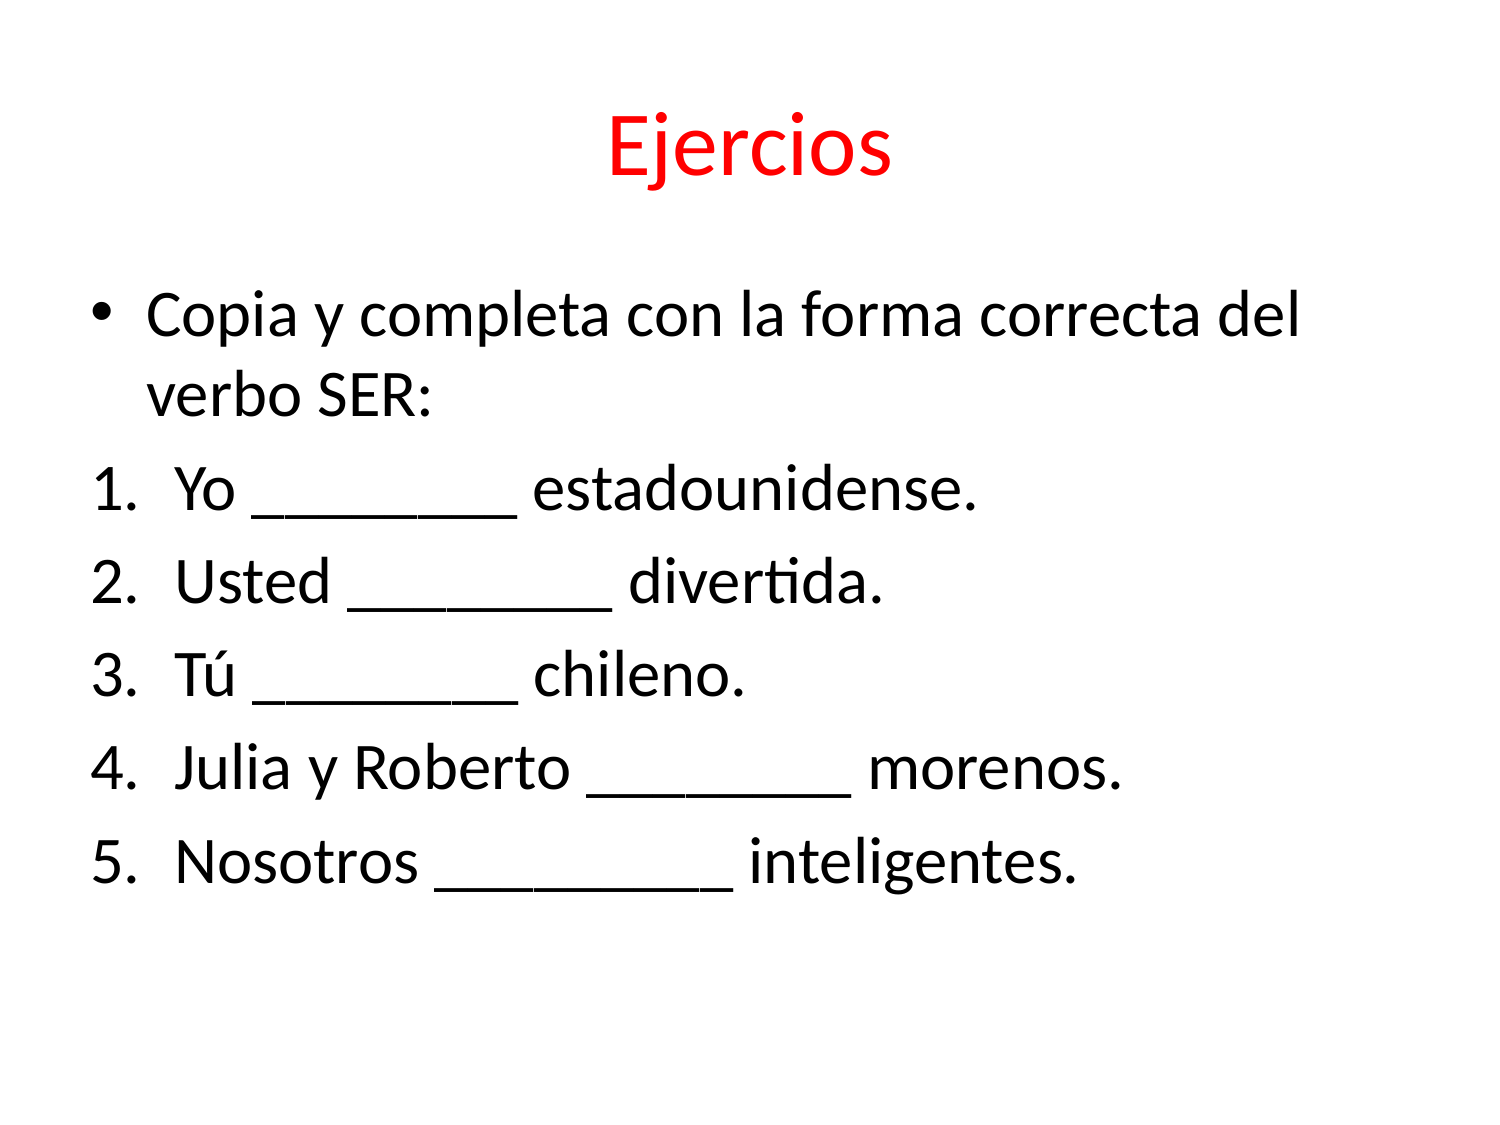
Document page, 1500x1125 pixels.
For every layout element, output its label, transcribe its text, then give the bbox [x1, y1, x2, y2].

title Ejercios [75, 45, 1425, 233]
list Copia y completa con la forma correcta del verbo SER: Yo ________ estadounidense. Usted ________ divertida. Tú ________ chileno. Julia y Roberto ________ morenos. Nosotros _________ inteligentes. [75, 262, 1425, 1005]
